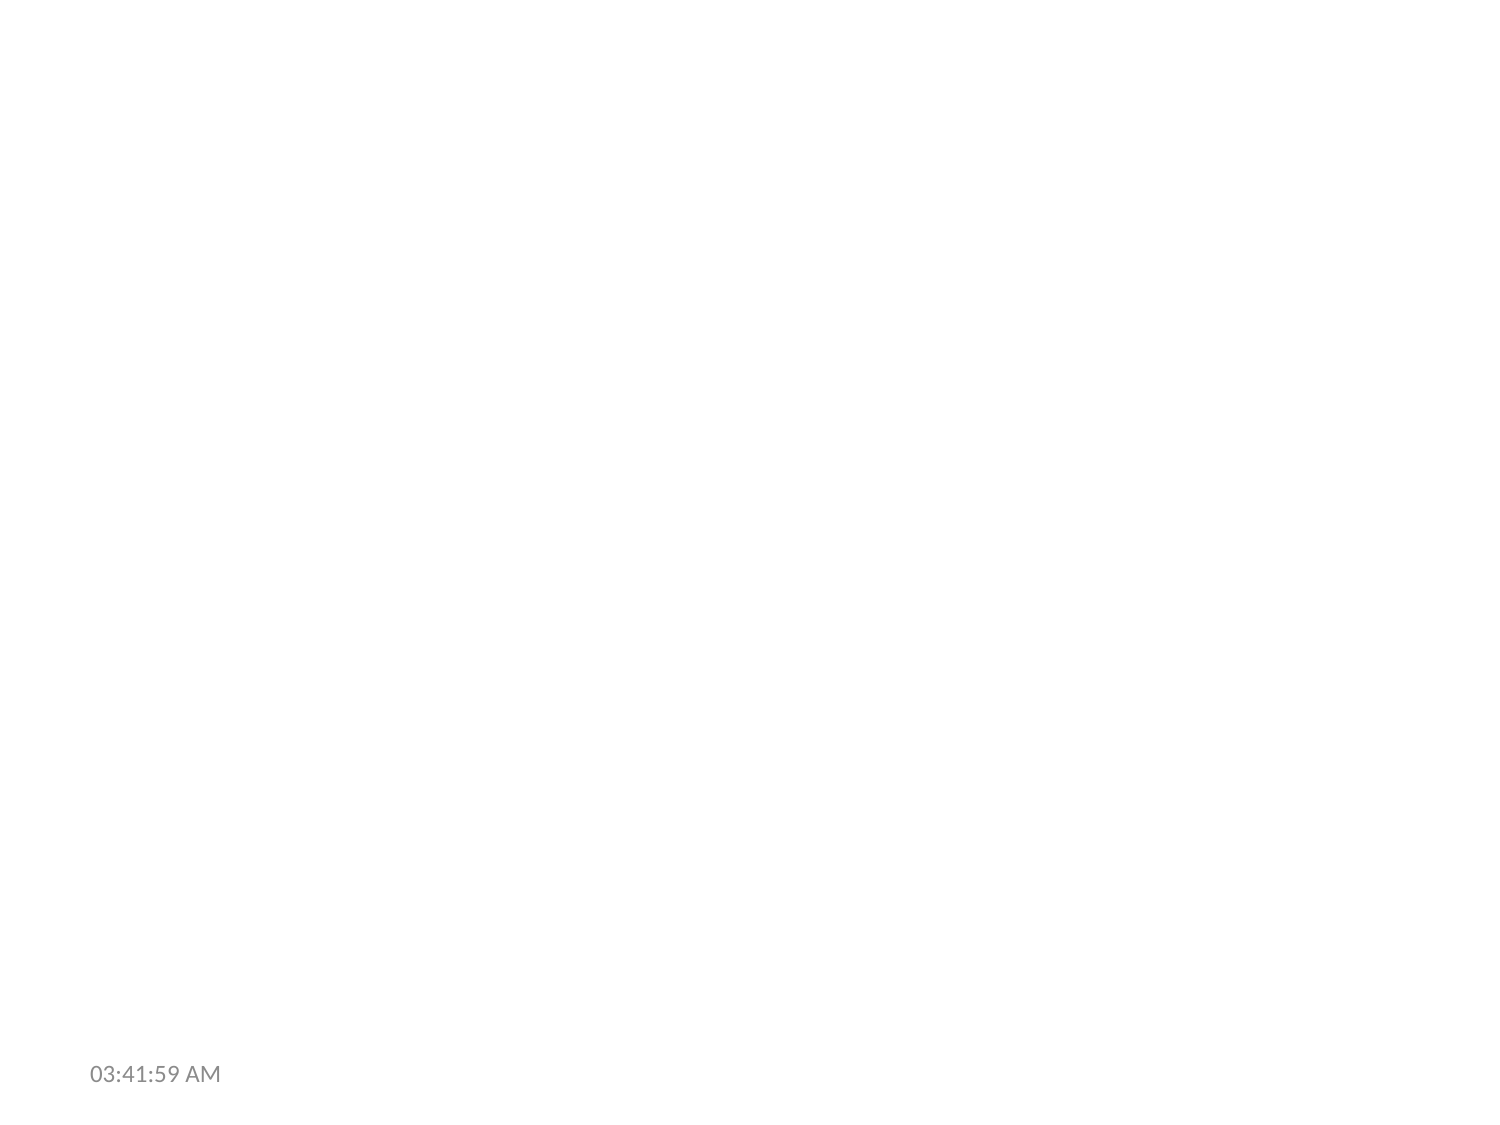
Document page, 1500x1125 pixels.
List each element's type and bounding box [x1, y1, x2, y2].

slide_number [75, 1042, 425, 1103]
